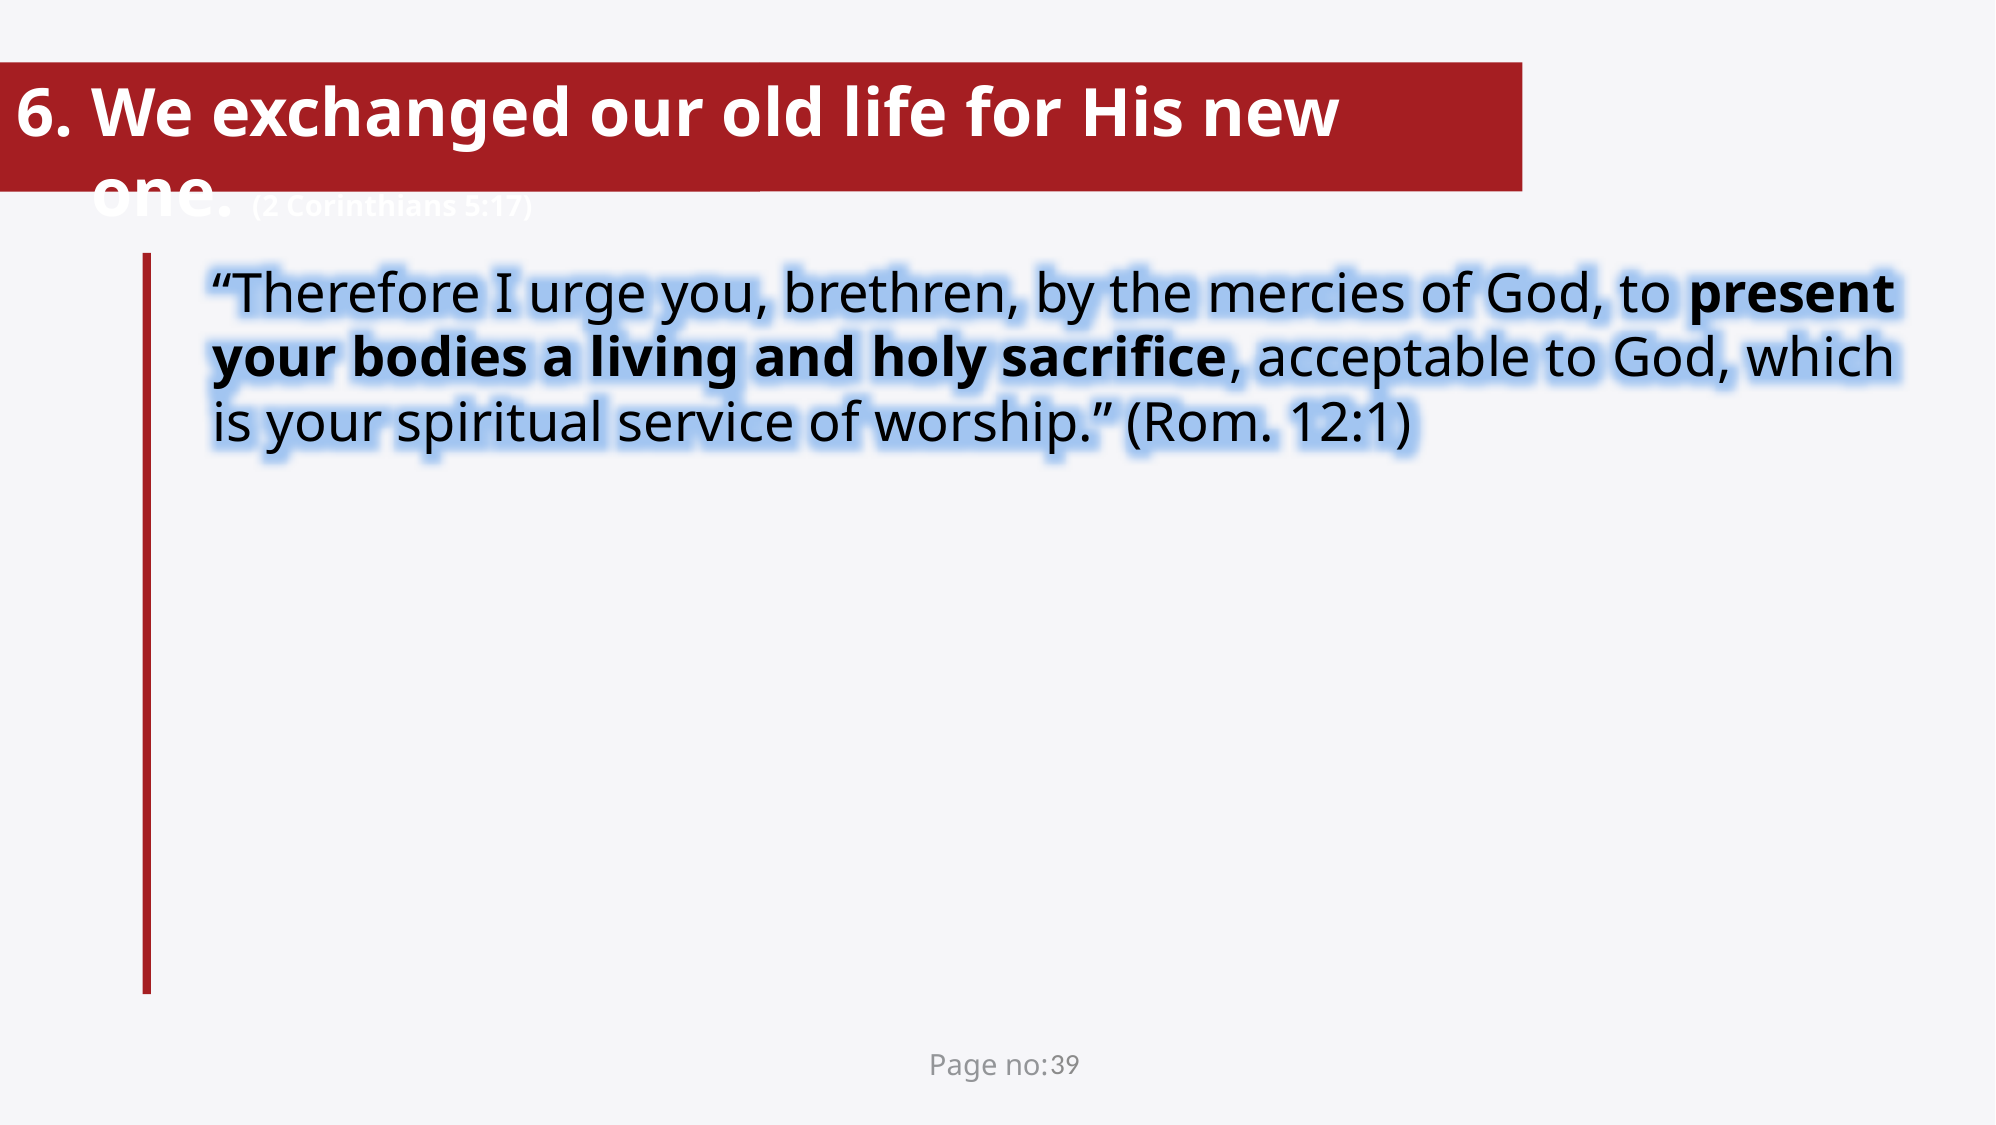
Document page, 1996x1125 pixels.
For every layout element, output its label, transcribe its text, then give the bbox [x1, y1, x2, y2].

text_box “Therefore I urge you, brethren, by the mercies of God, to present your bodies a living and holy sacrifice, acceptable to God, which is your spiritual service of worship.” (Rom. 12:1) [198, 250, 1911, 461]
text_box [758, 60, 1525, 193]
text_box We exchanged our old life for His new one. (2 Corinthians 5:17) [18, 72, 1480, 223]
